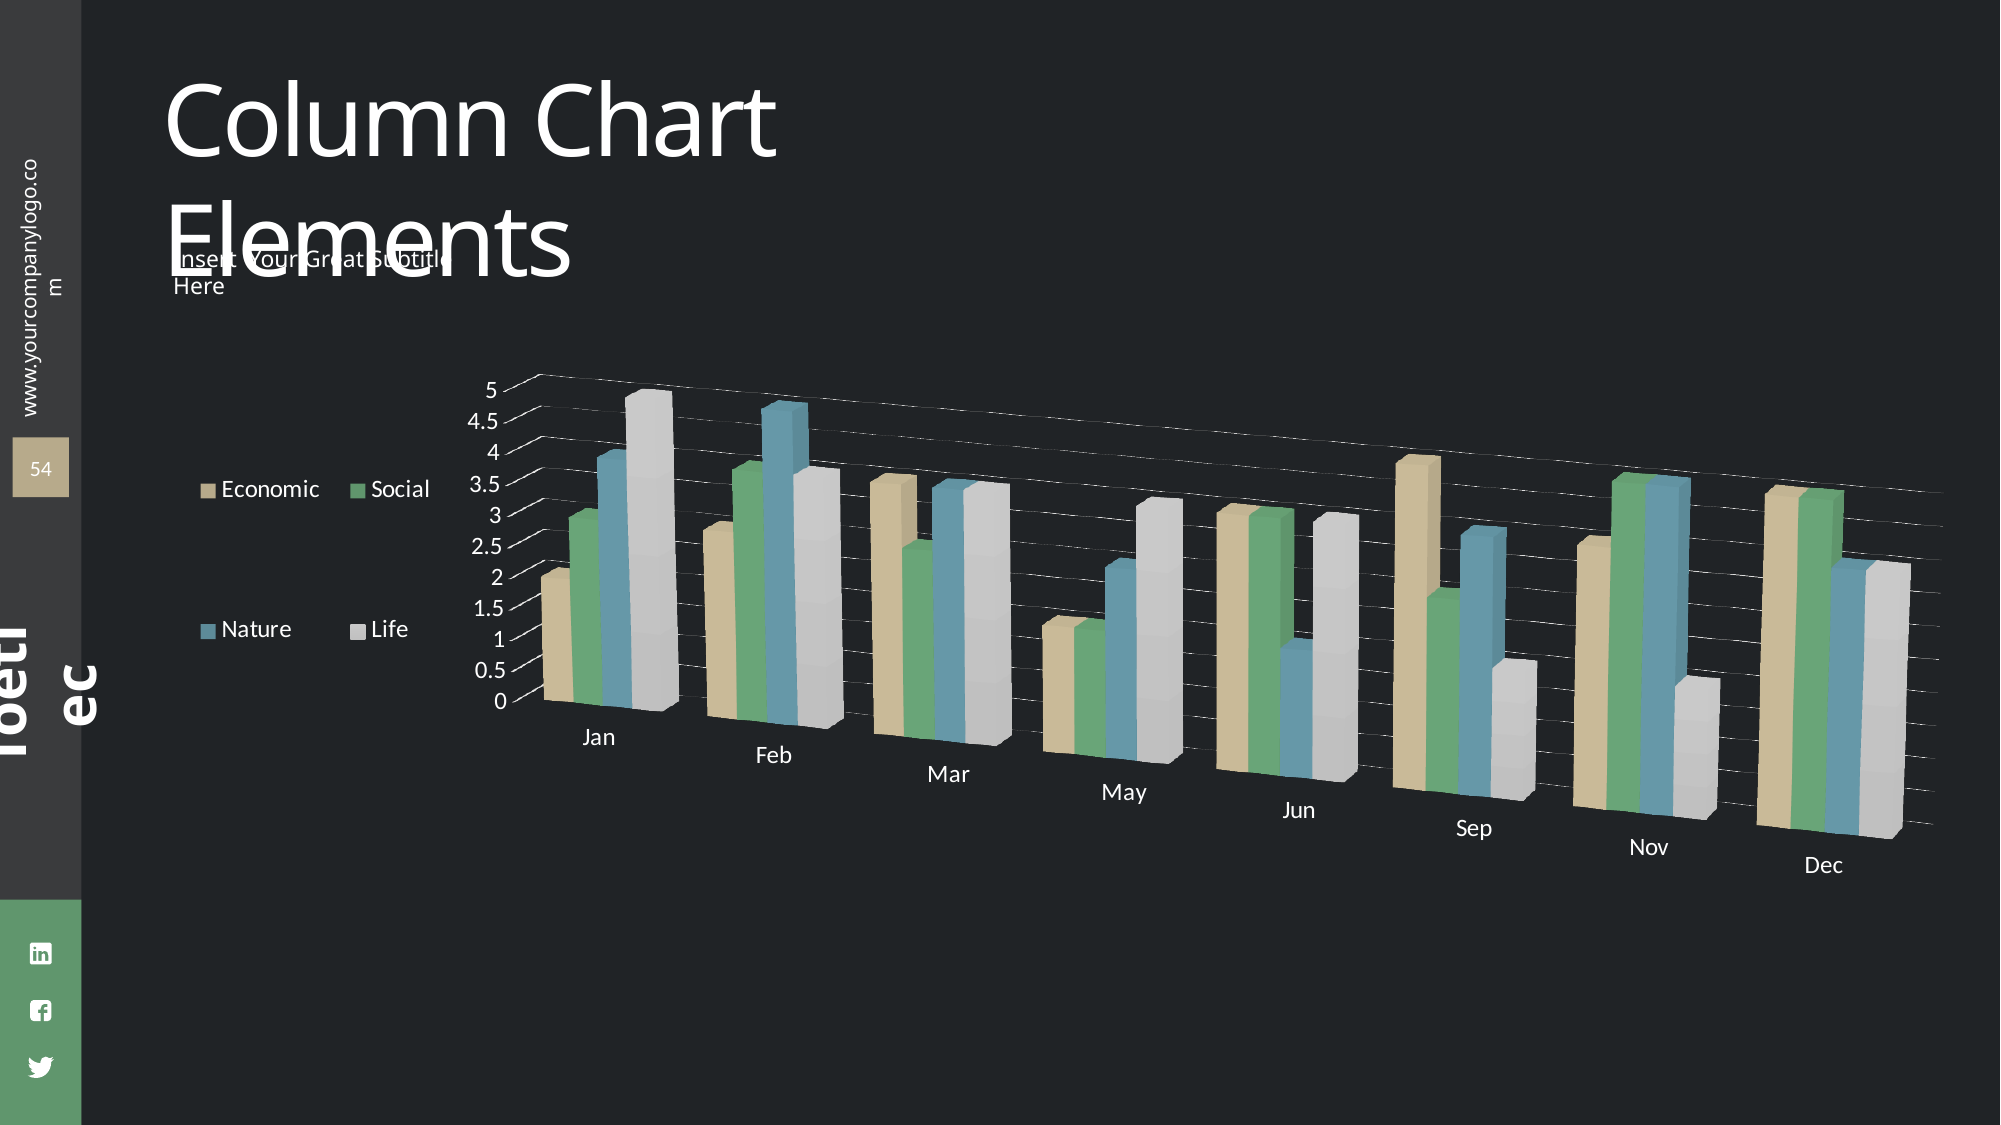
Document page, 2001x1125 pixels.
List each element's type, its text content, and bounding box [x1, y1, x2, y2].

slide_number 54 [12, 437, 69, 498]
text_box Column Chart Elements [147, 116, 987, 236]
chart [162, 347, 2000, 915]
text_box Insert Your Great Subtitle Here [158, 237, 512, 307]
